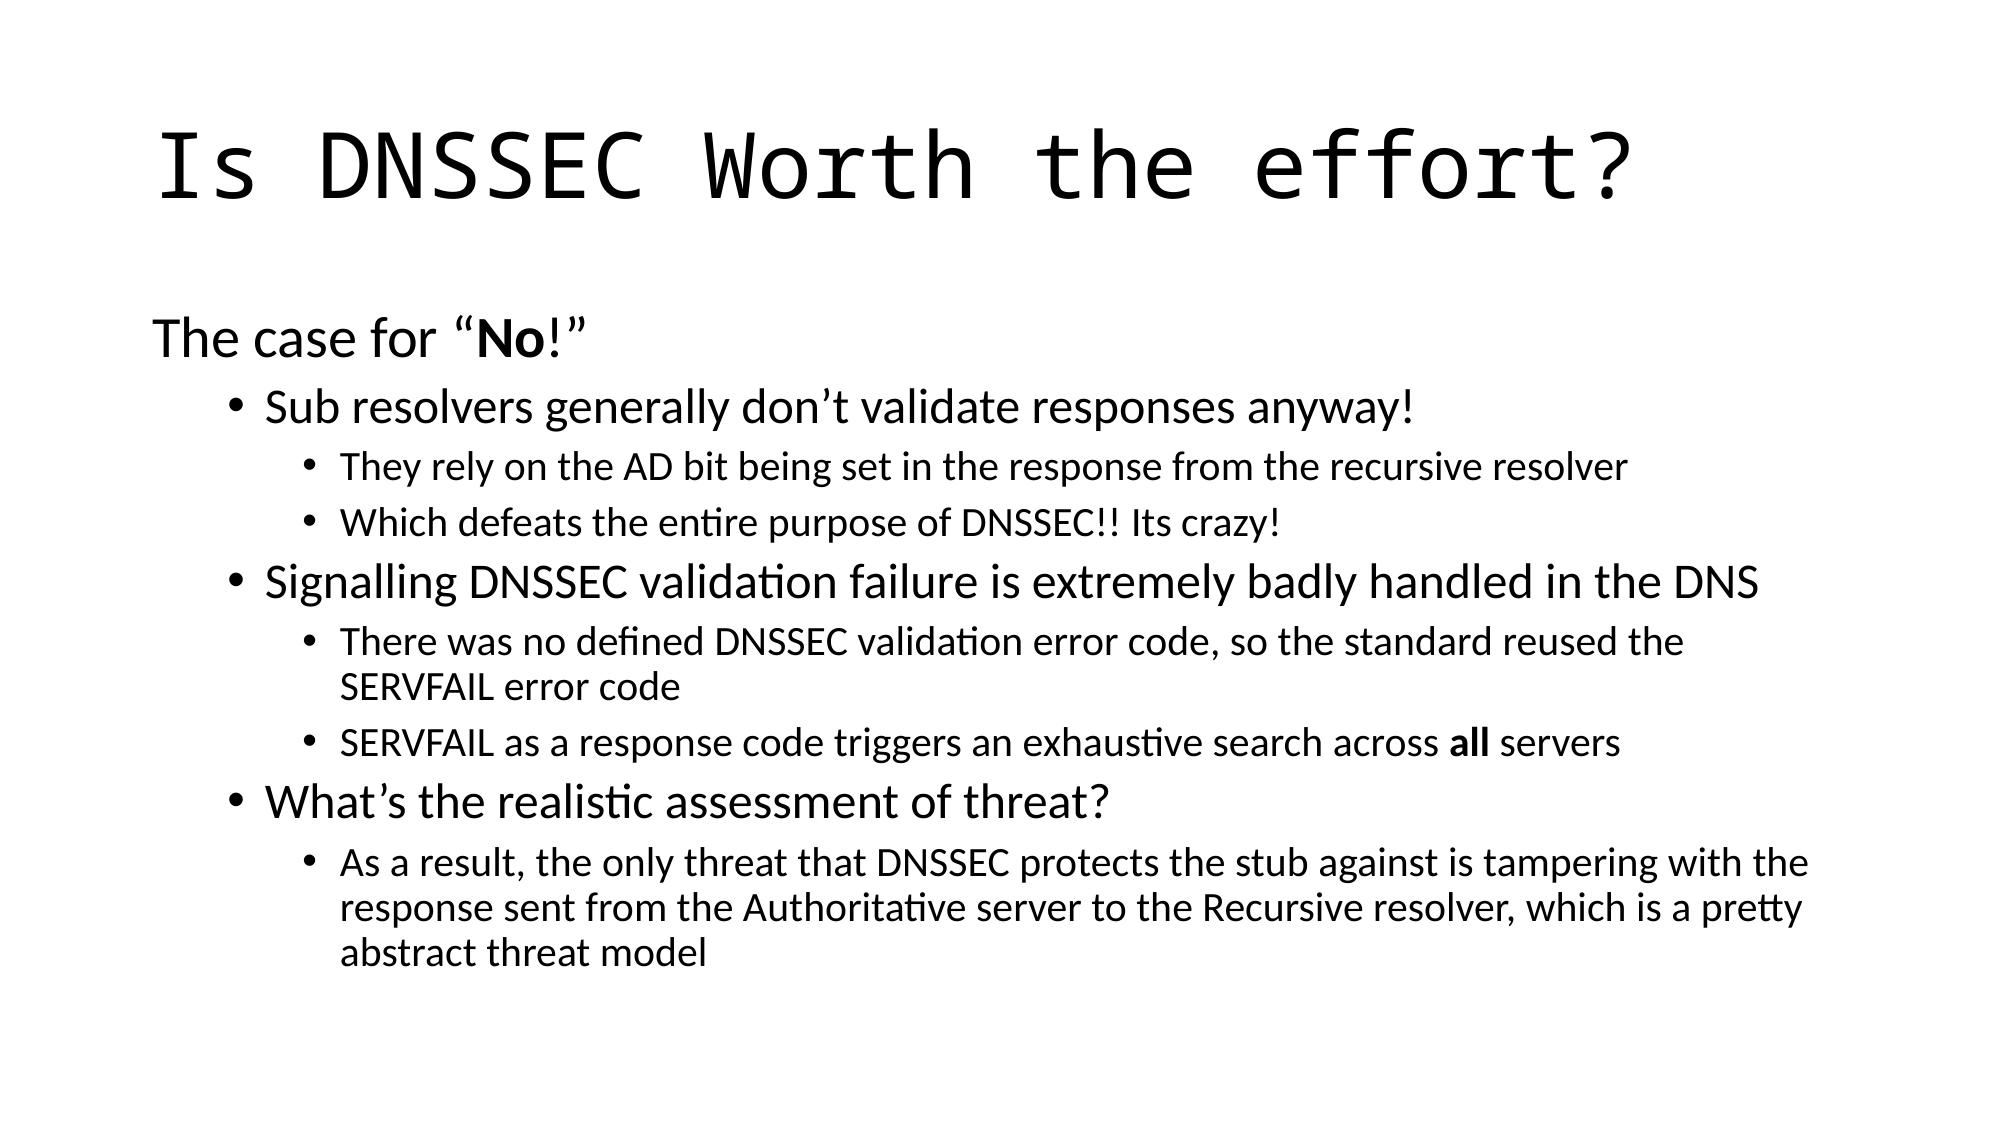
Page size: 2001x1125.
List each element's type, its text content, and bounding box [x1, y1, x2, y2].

list The case for “No!” Sub resolvers generally don’t validate responses anyway! They rely on the AD bit being set in the response from the recursive resolver Which defeats the entire purpose of DNSSEC!! Its crazy! Signalling DNSSEC validation failure is extremely badly handled in the DNS There was no defined DNSSEC validation error code, so the standard reused the SERVFAIL error code SERVFAIL as a response code triggers an exhaustive search across all servers What’s the realistic assessment of threat? As a result, the only threat that DNSSEC protects the stub against is tampering with the response sent from the Authoritative server to the Recursive resolver, which is a pretty abstract threat model [137, 299, 1863, 1014]
title Is DNSSEC Worth the effort? [137, 59, 1863, 278]
